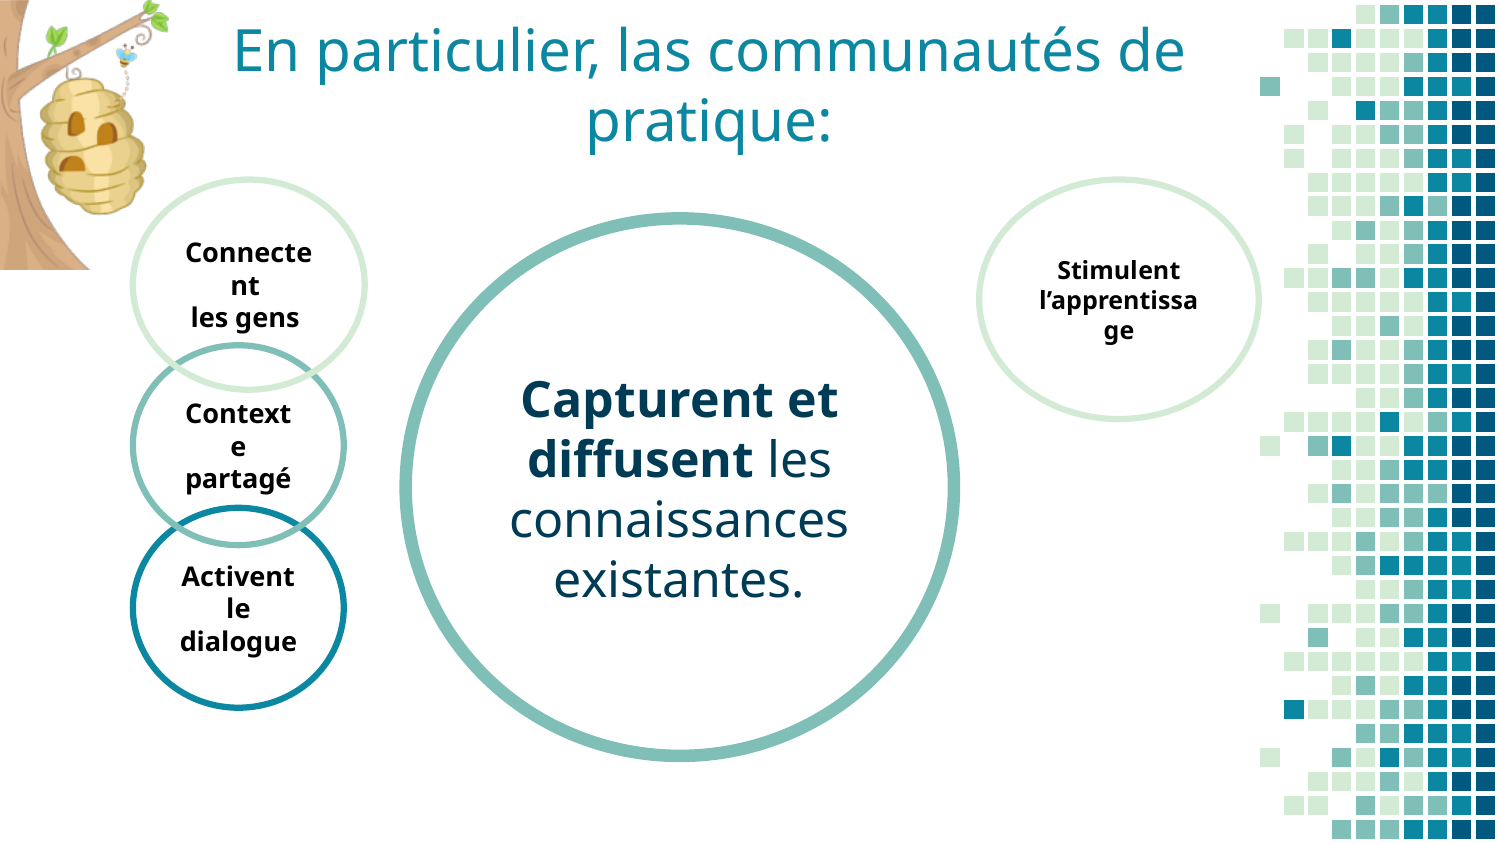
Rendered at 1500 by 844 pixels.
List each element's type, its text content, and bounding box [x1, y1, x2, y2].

text_box Connectent les gens [132, 179, 365, 390]
text_box Stimulent l’apprentissage [979, 179, 1259, 420]
text_box Activent le dialogue [132, 527, 344, 708]
text_box Capturent et diffusent les connaissances existantes. [405, 218, 954, 756]
text_box En particulier, las communautés de pratique: [173, 63, 1284, 169]
picture [0, 0, 169, 270]
text_box Contexte partagé [132, 366, 344, 546]
